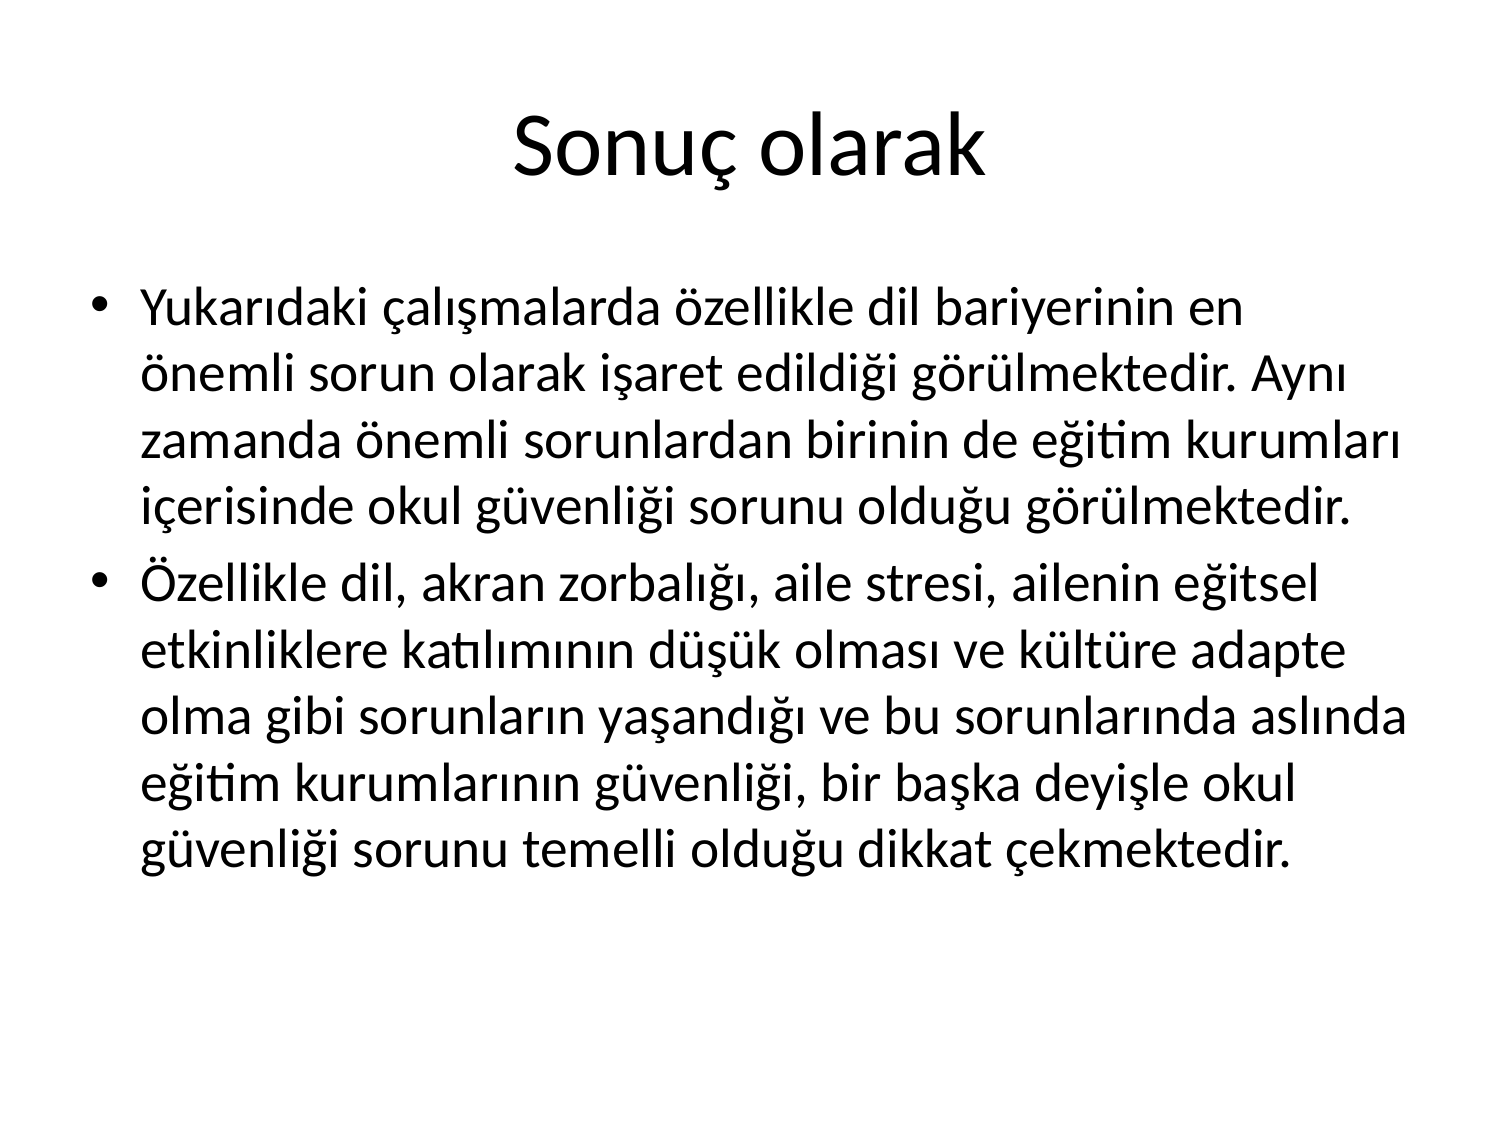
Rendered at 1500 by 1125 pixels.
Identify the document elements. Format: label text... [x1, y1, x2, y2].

list Yukarıdaki çalışmalarda özellikle dil bariyerinin en önemli sorun olarak işaret edildiği görülmektedir. Aynı zamanda önemli sorunlardan birinin de eğitim kurumları içerisinde okul güvenliği sorunu olduğu görülmektedir. Özellikle dil, akran zorbalığı, aile stresi, ailenin eğitsel etkinliklere katılımının düşük olması ve kültüre adapte olma gibi sorunların yaşandığı ve bu sorunlarında aslında eğitim kurumlarının güvenliği, bir başka deyişle okul güvenliği sorunu temelli olduğu dikkat çekmektedir. [75, 262, 1425, 1005]
title Sonuç olarak [75, 45, 1425, 233]
